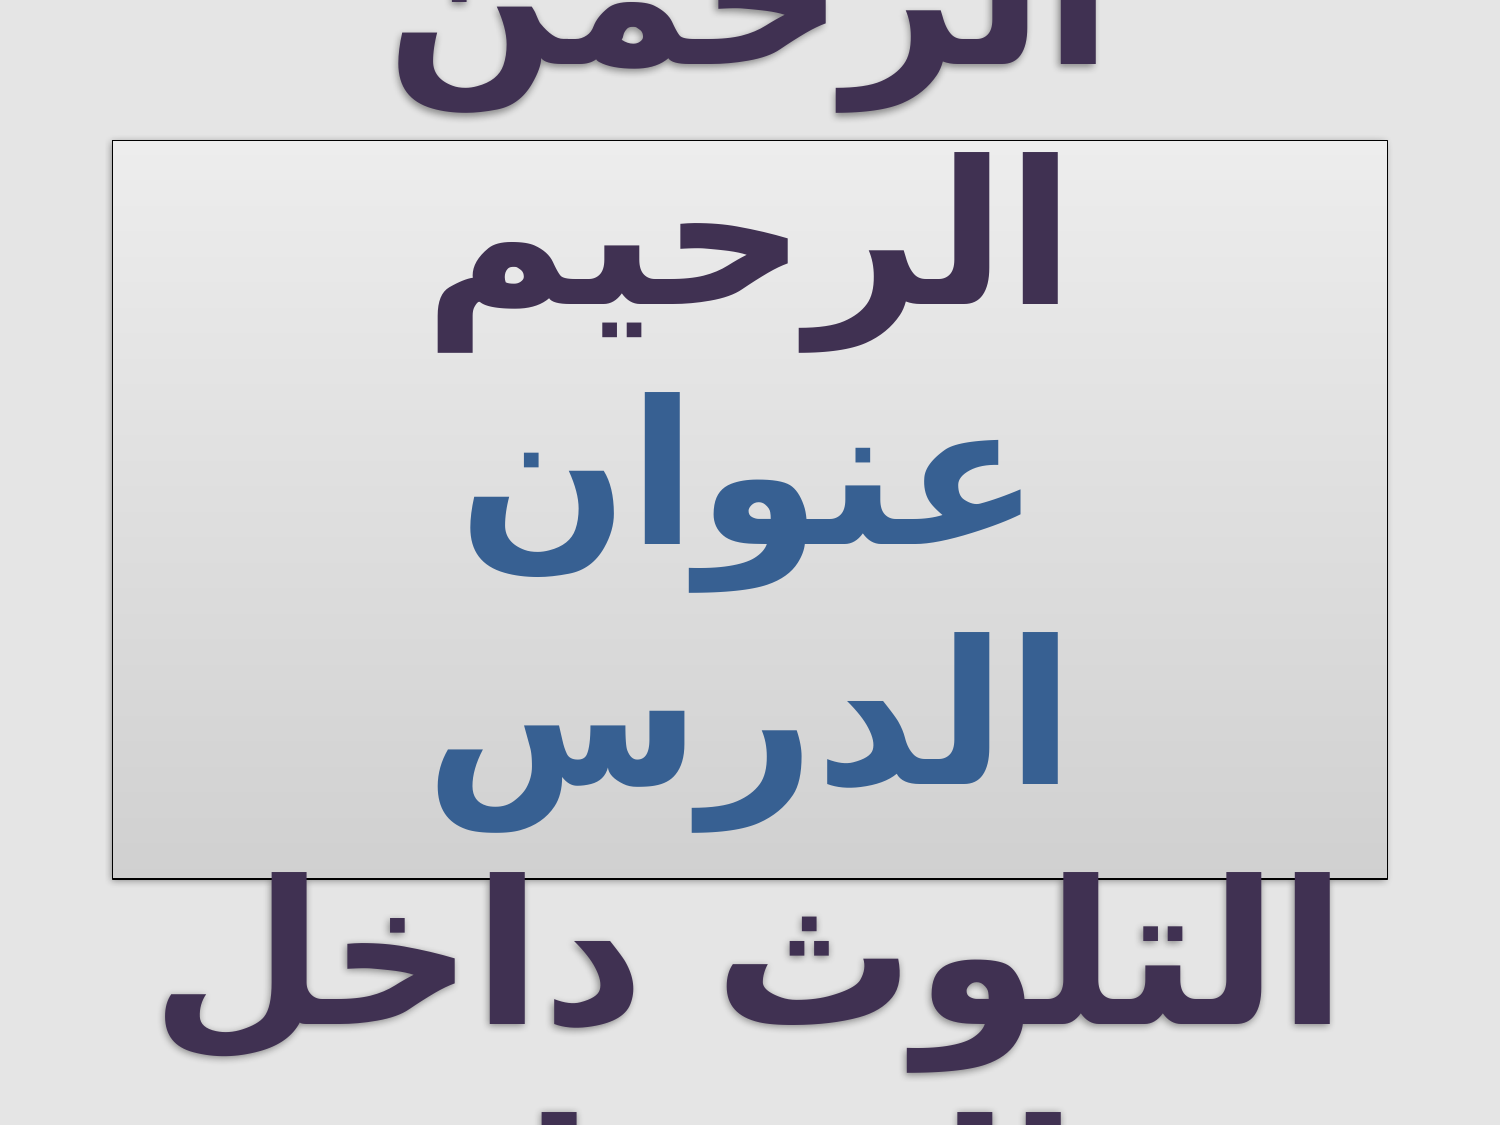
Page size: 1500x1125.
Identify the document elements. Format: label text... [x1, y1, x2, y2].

subtitle [225, 714, 1275, 925]
title بسم الله الرحمن الرحيم عنوان الدرس التلوث داخل المنزل [112, 140, 1388, 880]
